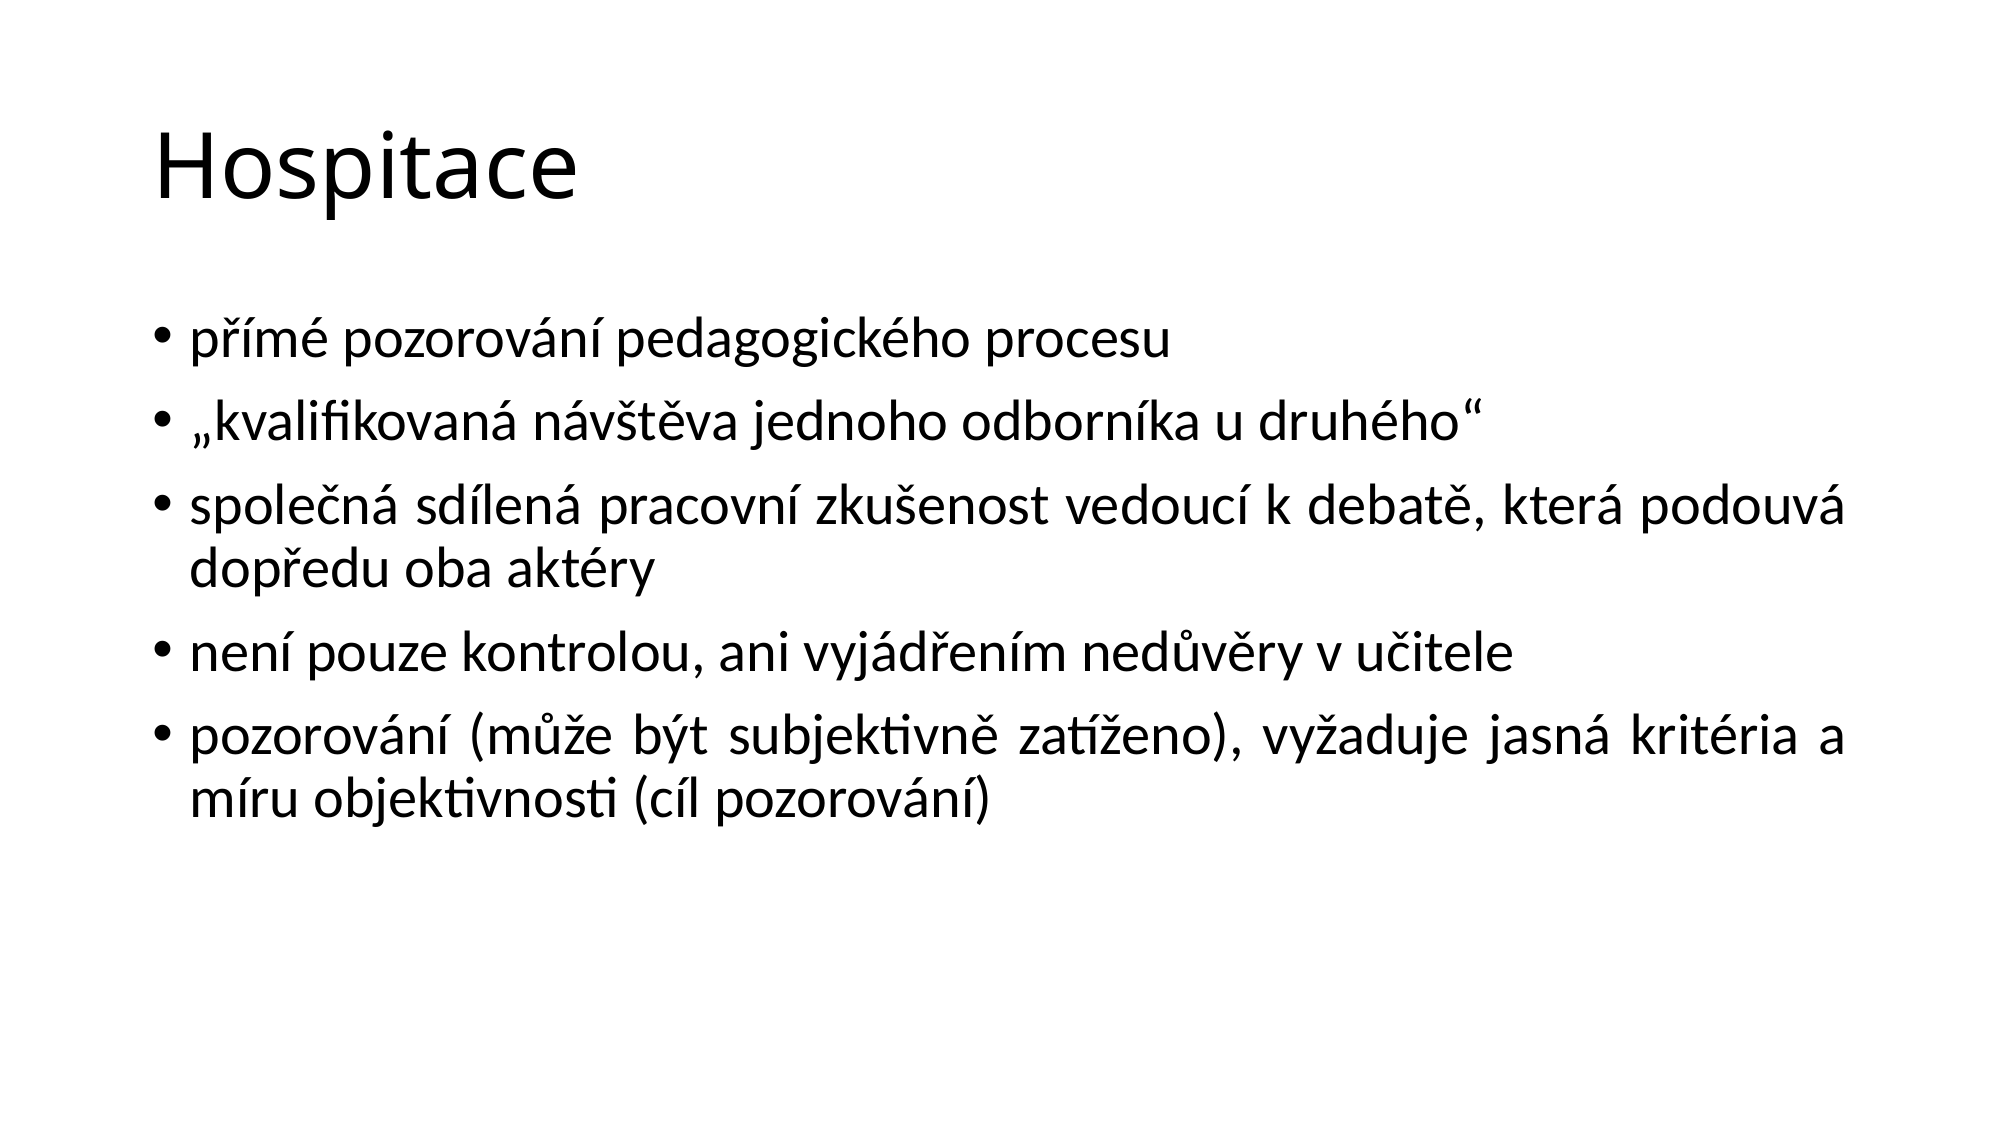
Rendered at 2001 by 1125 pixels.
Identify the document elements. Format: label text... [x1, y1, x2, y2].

title Hospitace [137, 59, 1863, 278]
list přímé pozorování pedagogického procesu „kvalifikovaná návštěva jednoho odborníka u druhého“ společná sdílená pracovní zkušenost vedoucí k debatě, která podouvá dopředu oba aktéry není pouze kontrolou, ani vyjádřením nedůvěry v učitele pozorování (může být subjektivně zatíženo), vyžaduje jasná kritéria a míru objektivnosti (cíl pozorování) [137, 299, 1863, 1014]
